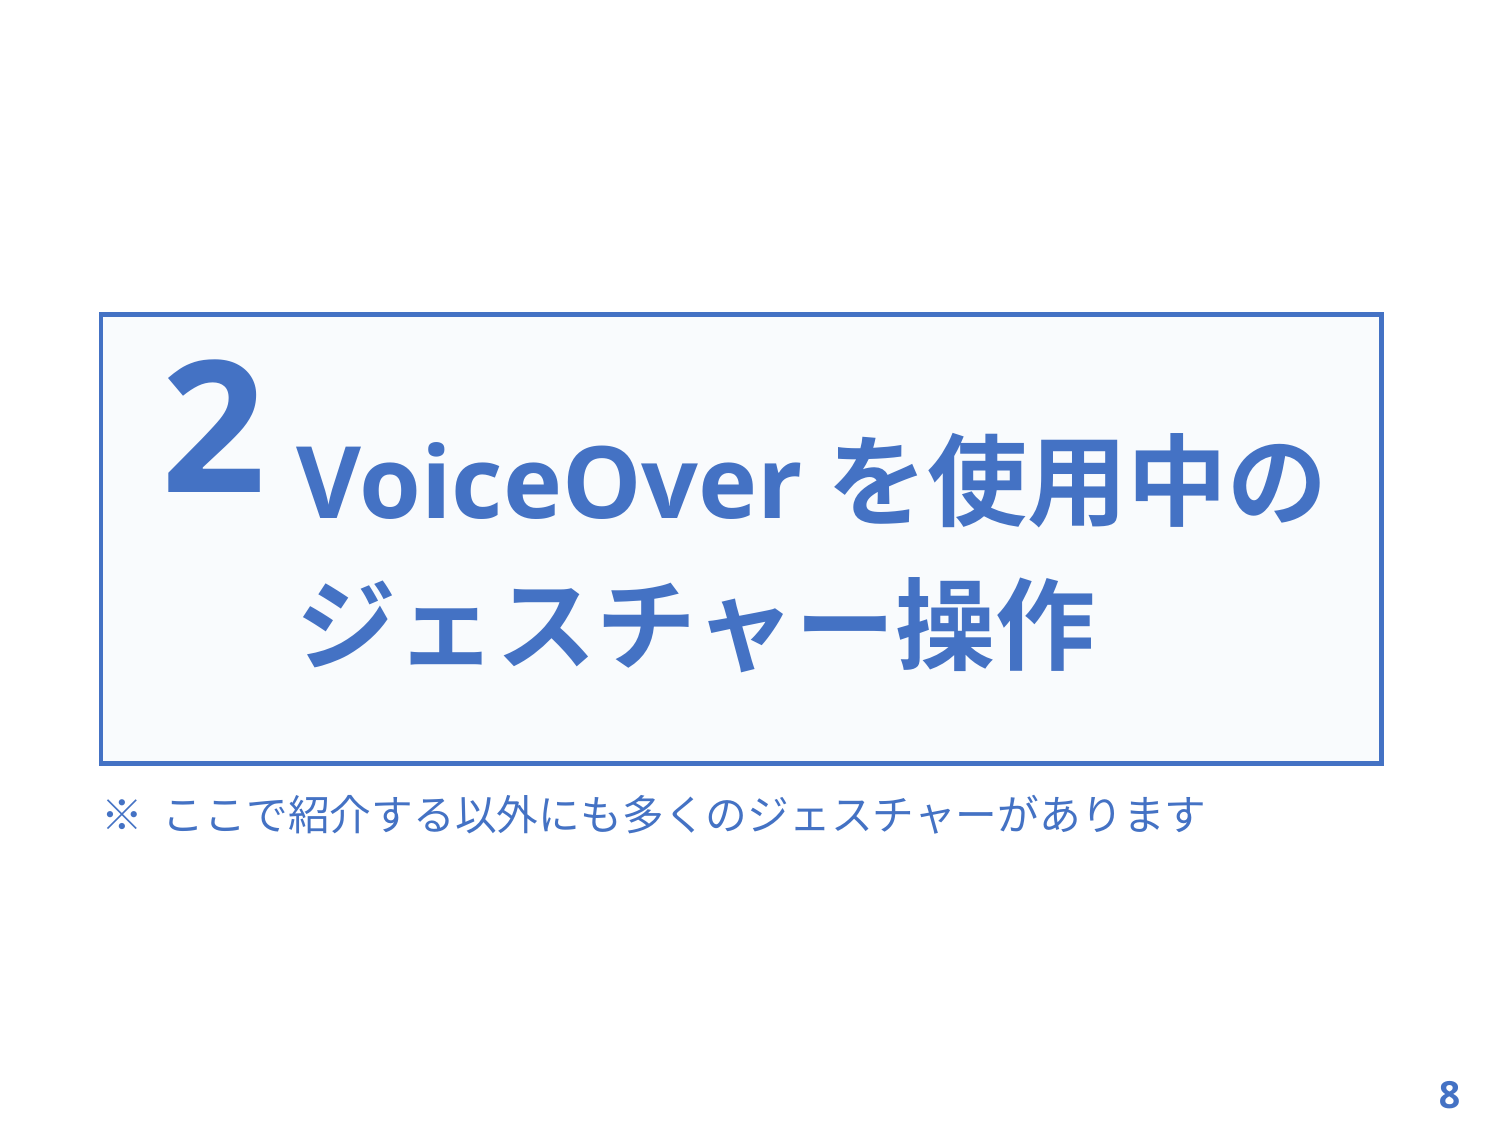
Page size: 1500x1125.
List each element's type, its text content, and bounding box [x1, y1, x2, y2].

text_box ※ ここで紹介する以外にも多くのジェスチャーがあります [86, 765, 1462, 859]
text_box 8 [1399, 1063, 1500, 1123]
text_box VoiceOverを使用中のジェスチャー操作 [281, 379, 1414, 699]
text_box 2 [86, 301, 342, 537]
